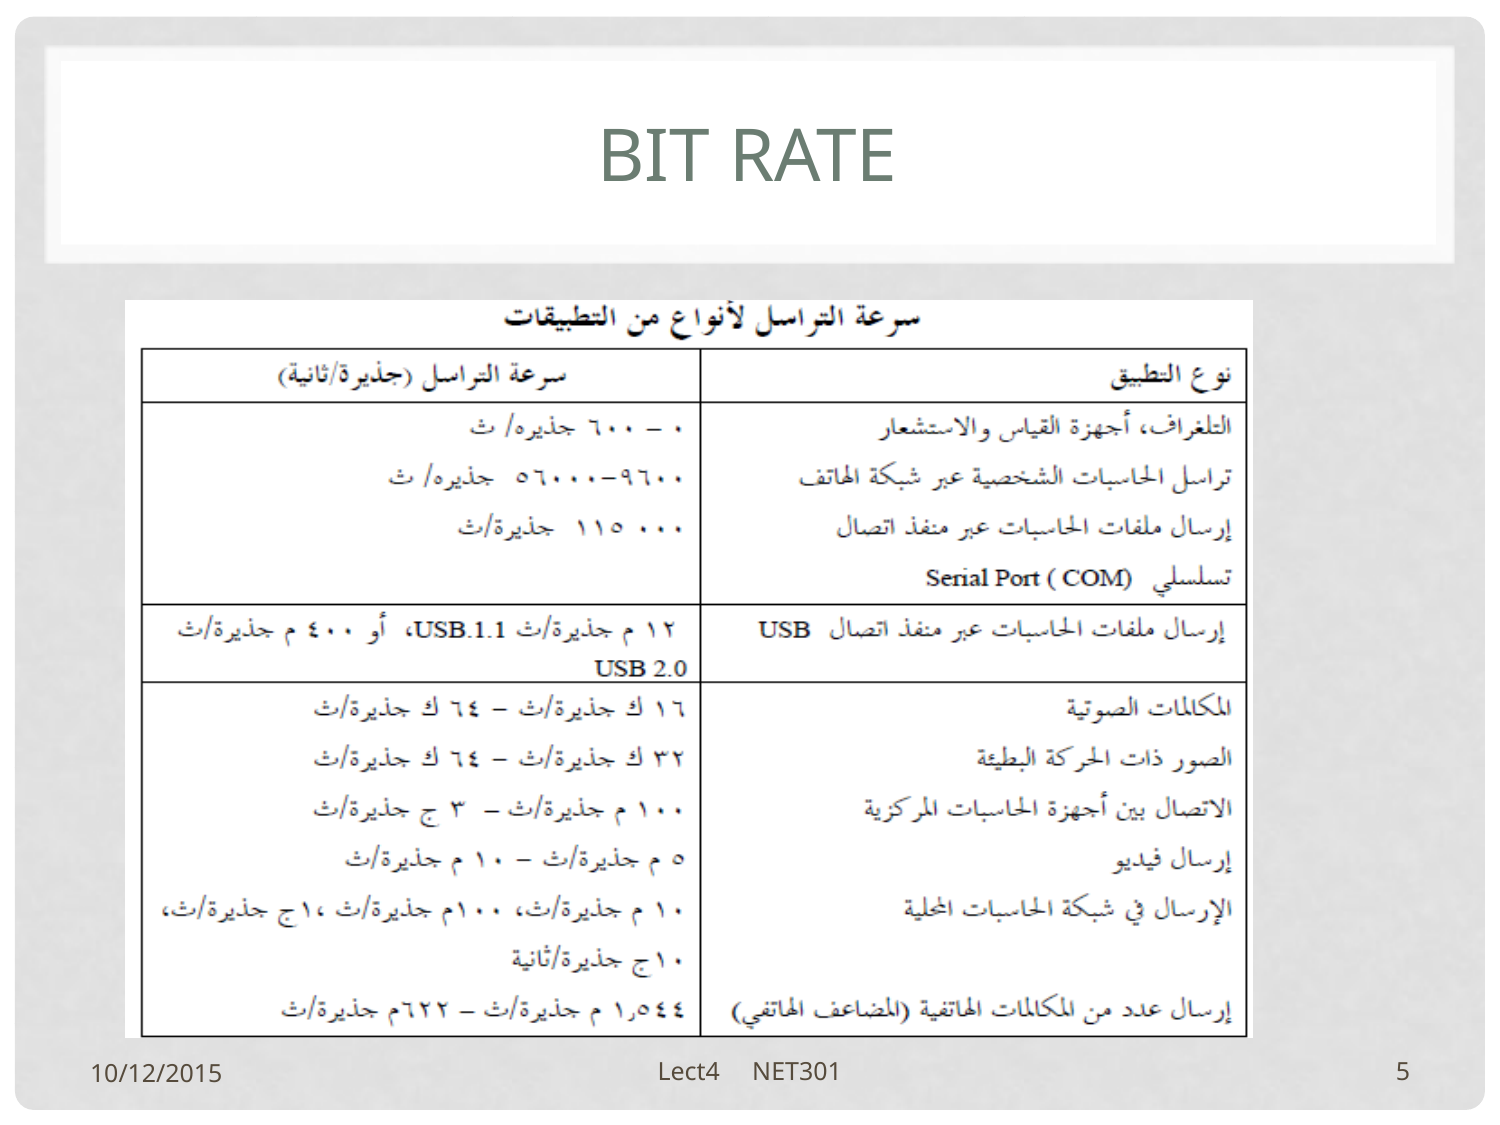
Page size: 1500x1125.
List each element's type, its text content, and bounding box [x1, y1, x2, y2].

footer Lect4 NET301 [512, 1042, 988, 1103]
title Bit rate [69, 66, 1425, 238]
picture [124, 299, 1254, 1038]
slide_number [75, 1042, 425, 1103]
slide_number 5 [1074, 1042, 1425, 1103]
